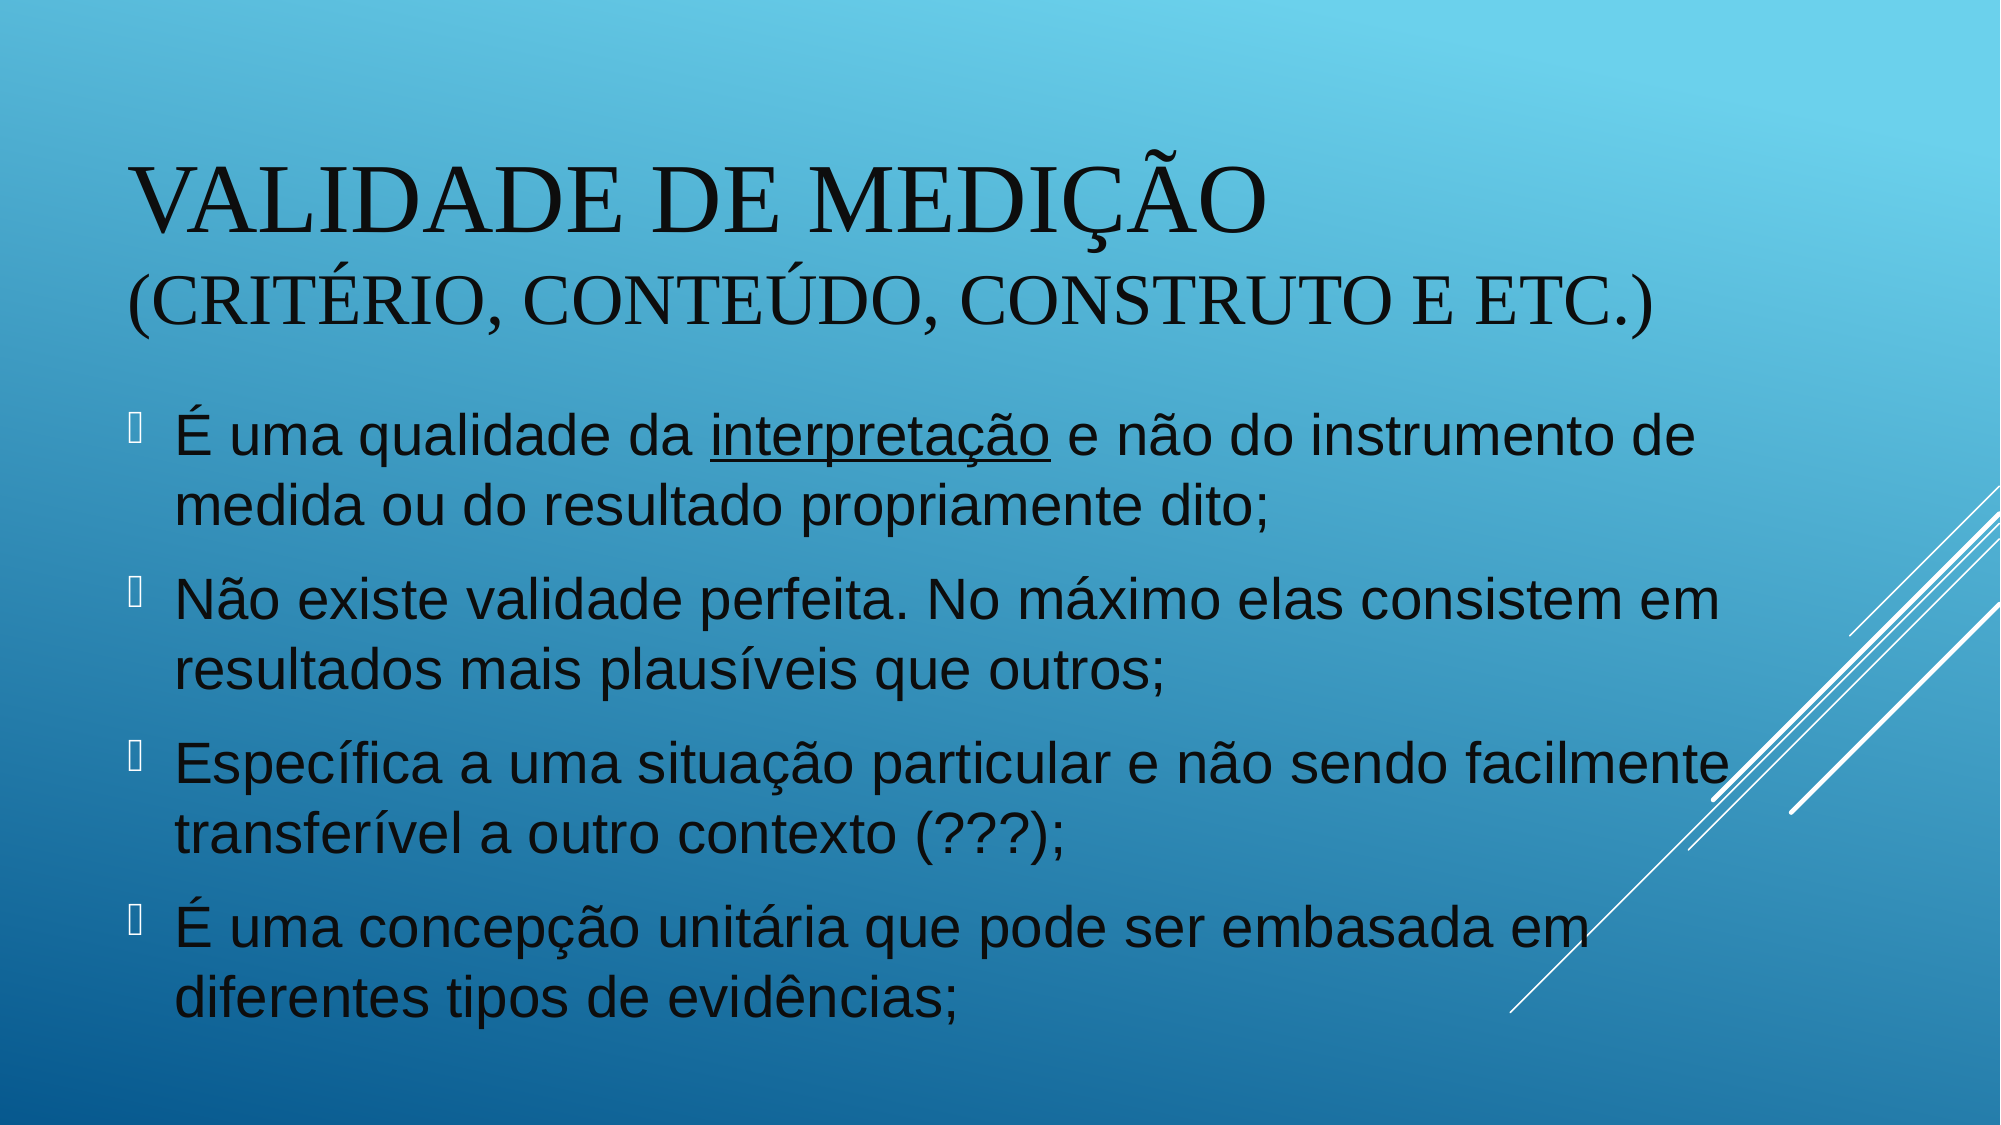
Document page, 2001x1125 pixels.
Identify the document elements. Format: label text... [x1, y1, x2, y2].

title Validade de MEDIção (critério, conteúdo, construto e etc.) [112, 112, 1697, 360]
list É uma qualidade da interpretação e não do instrumento de medida ou do resultado propriamente dito; Não existe validade perfeita. No máximo elas consistem em resultados mais plausíveis que outros; Específica a uma situação particular e não sendo facilmente transferível a outro contexto (???); É uma concepção unitária que pode ser embasada em diferentes tipos de evidências; [112, 416, 1798, 1010]
